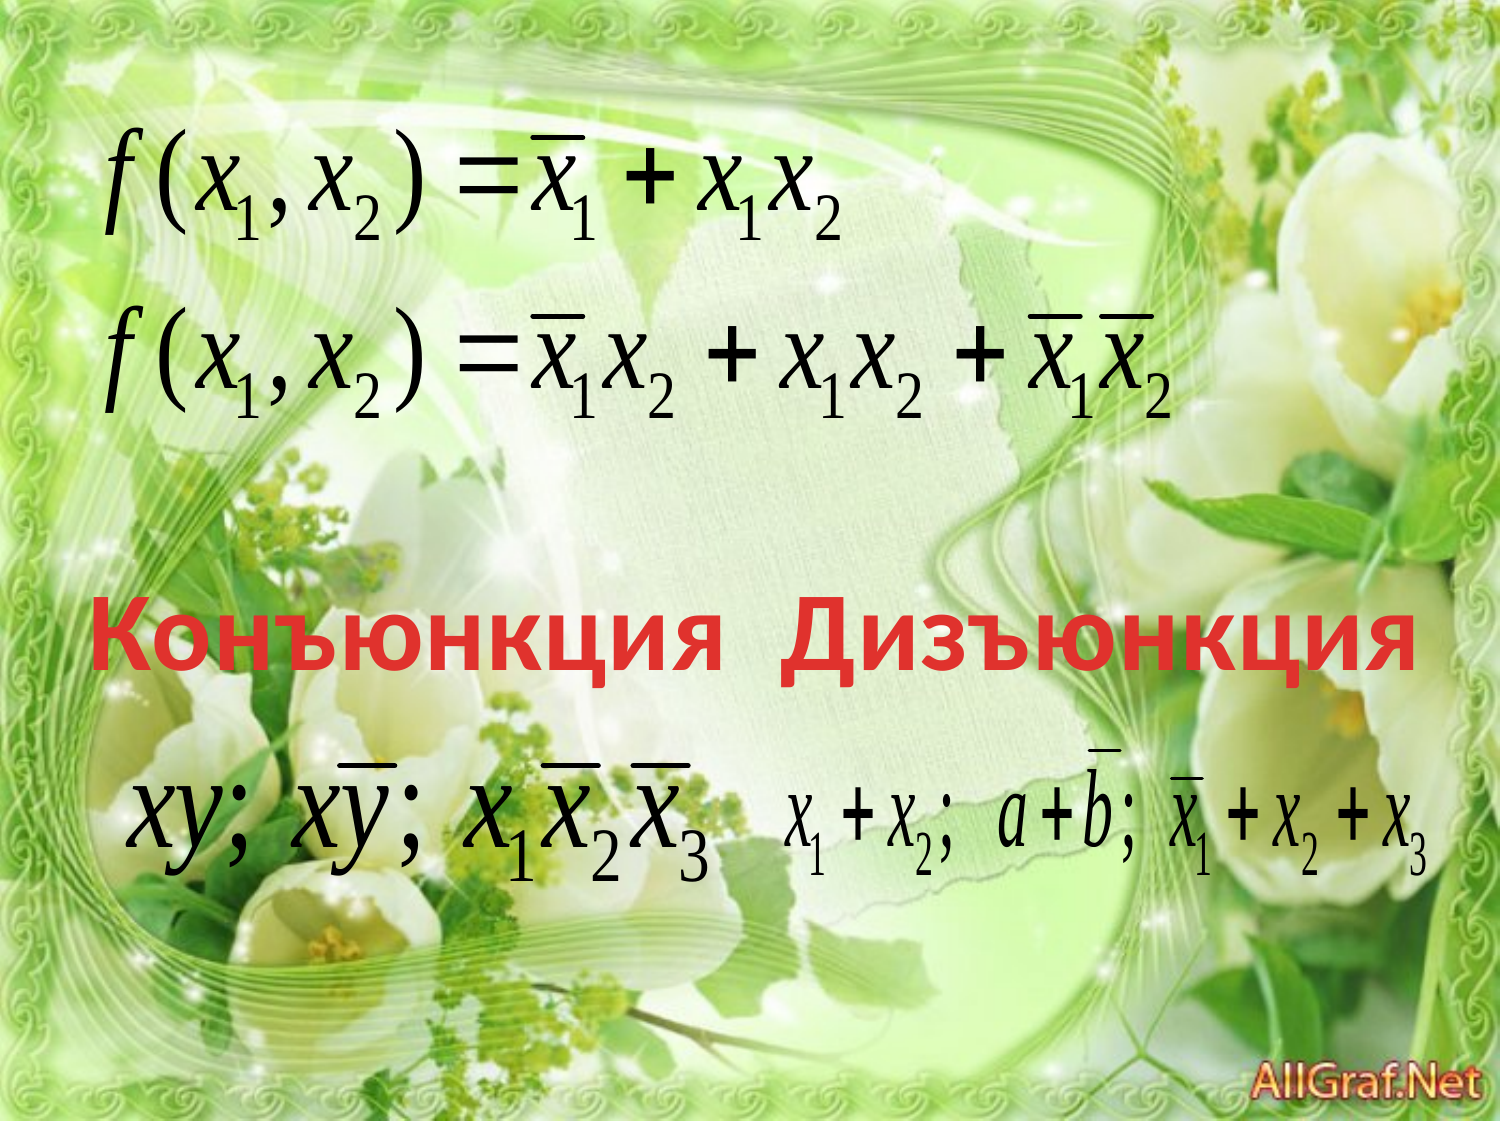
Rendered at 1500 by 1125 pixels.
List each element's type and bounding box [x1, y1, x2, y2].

text_box [70, 93, 1196, 446]
text_box [773, 726, 1454, 903]
text_box [105, 714, 727, 915]
picture [0, 0, 1500, 1121]
